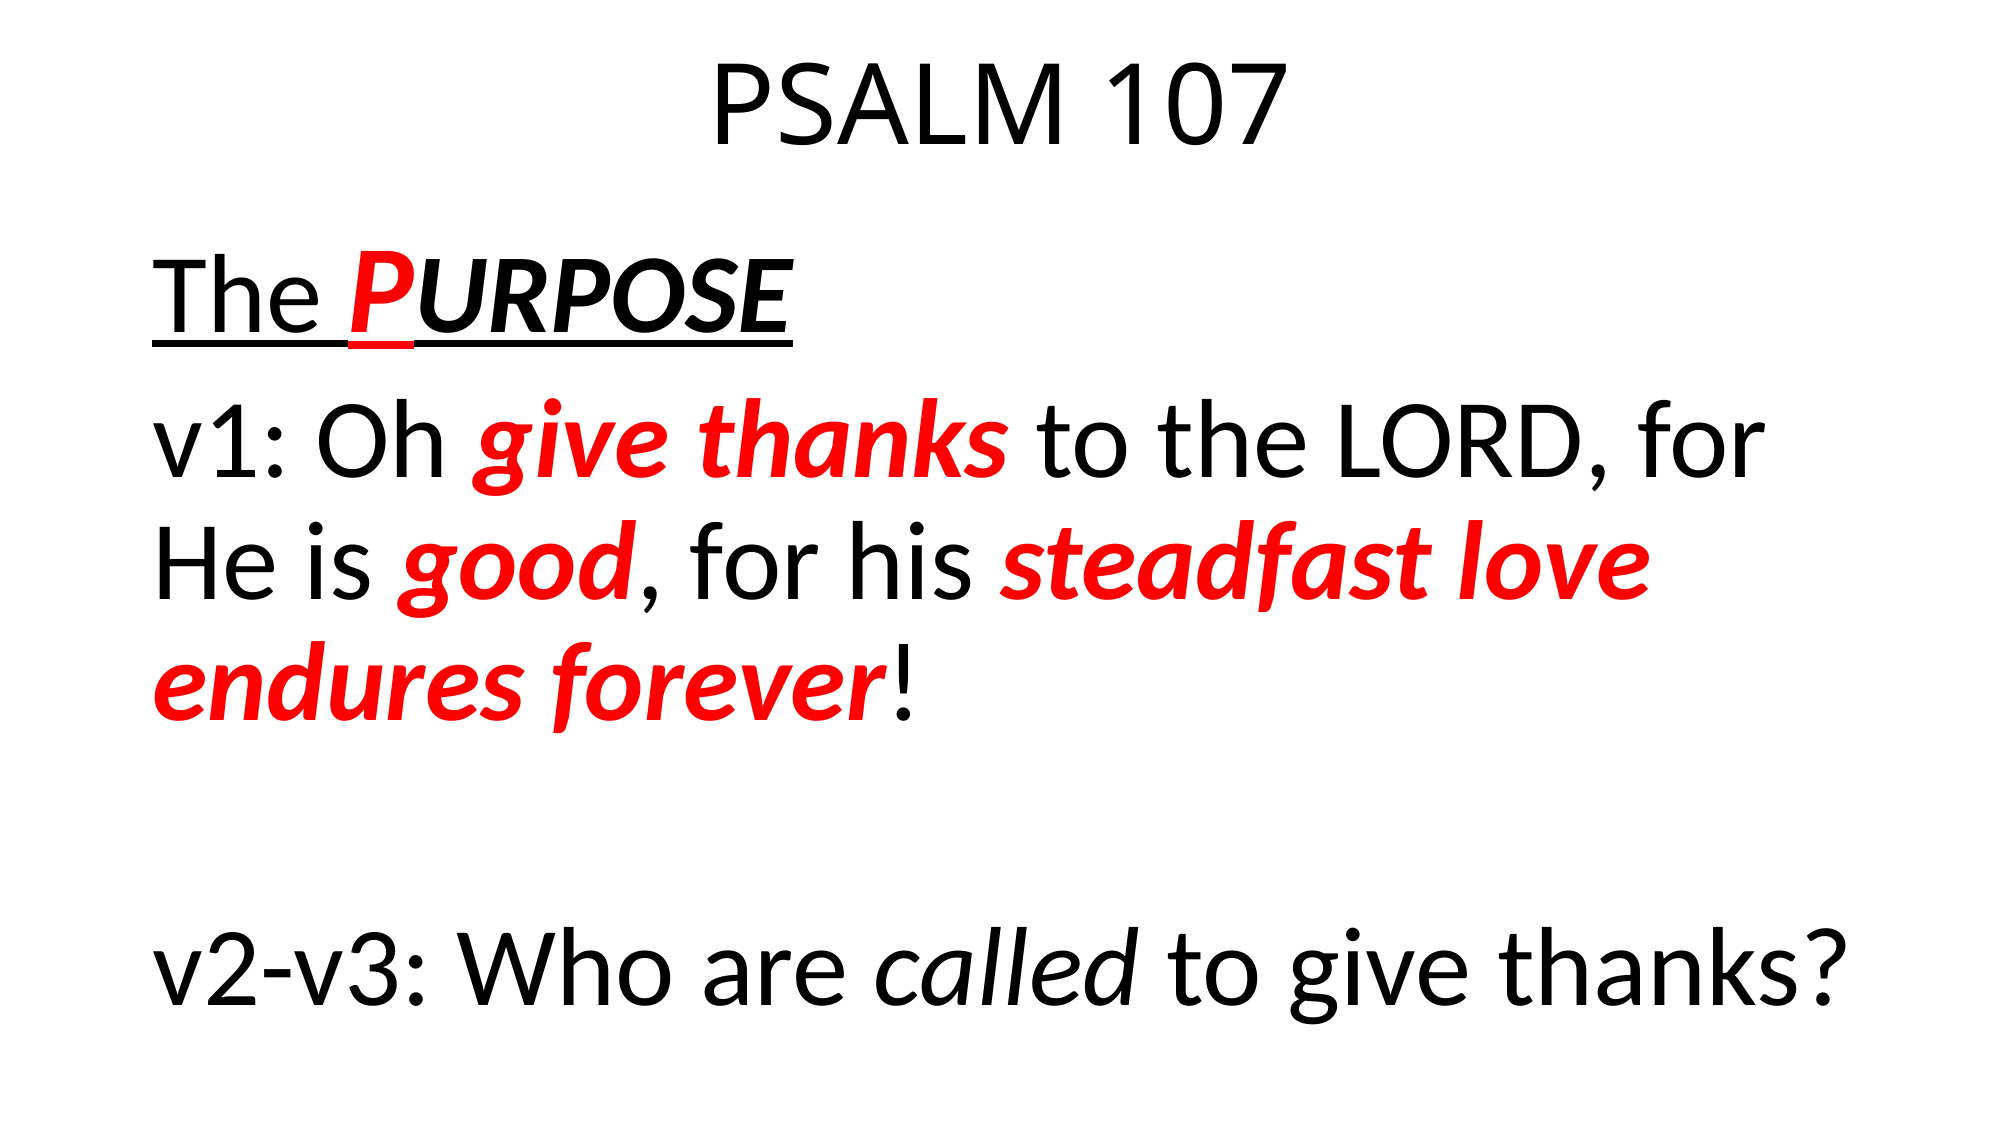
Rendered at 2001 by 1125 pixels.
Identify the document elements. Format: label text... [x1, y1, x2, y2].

title PSALM 107 [137, 0, 1863, 217]
list The PURPOSE v1: Oh give thanks to the Lord, for He is good, for his steadfast love endures forever! v2-v3: Who are called to give thanks? [137, 217, 1929, 1072]
